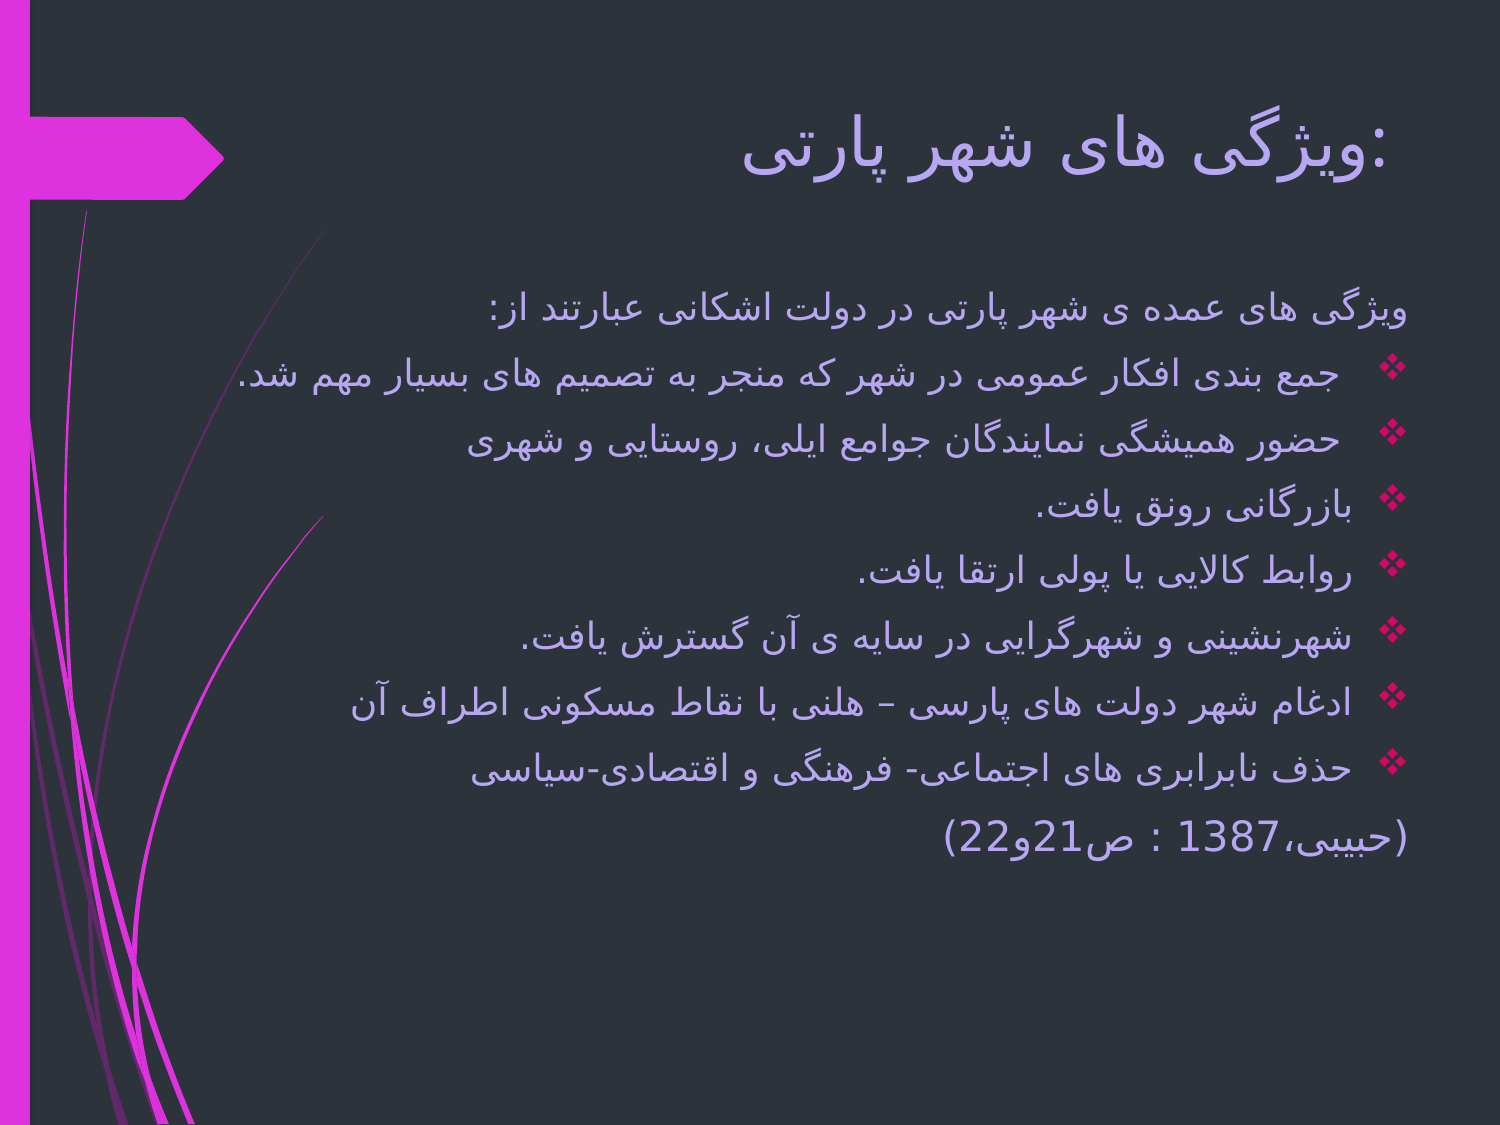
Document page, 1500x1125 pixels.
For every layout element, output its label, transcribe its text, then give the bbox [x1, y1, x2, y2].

title ویژگی های شهر پارتی: [725, 90, 1404, 197]
list ویژگی های عمده ی شهر پارتی در دولت اشکانی عبارتند از: جمع بندی افکار عمومی در شهر که منجر به تصمیم های بسیار مهم شد. حضور همیشگی نمایندگان جوامع ایلی، روستایی و شهری بازرگانی رونق یافت. روابط کالایی یا پولی ارتقا یافت. شهرنشینی و شهرگرایی در سایه ی آن گسترش یافت. ادغام شهر دولت های پارسی – هلنی با نقاط مسکونی اطراف آن حذف نابرابری های اجتماعی- فرهنگی و اقتصادی-سیاسی (حبیبی،1387 : ص21و22) [75, 275, 1425, 1063]
